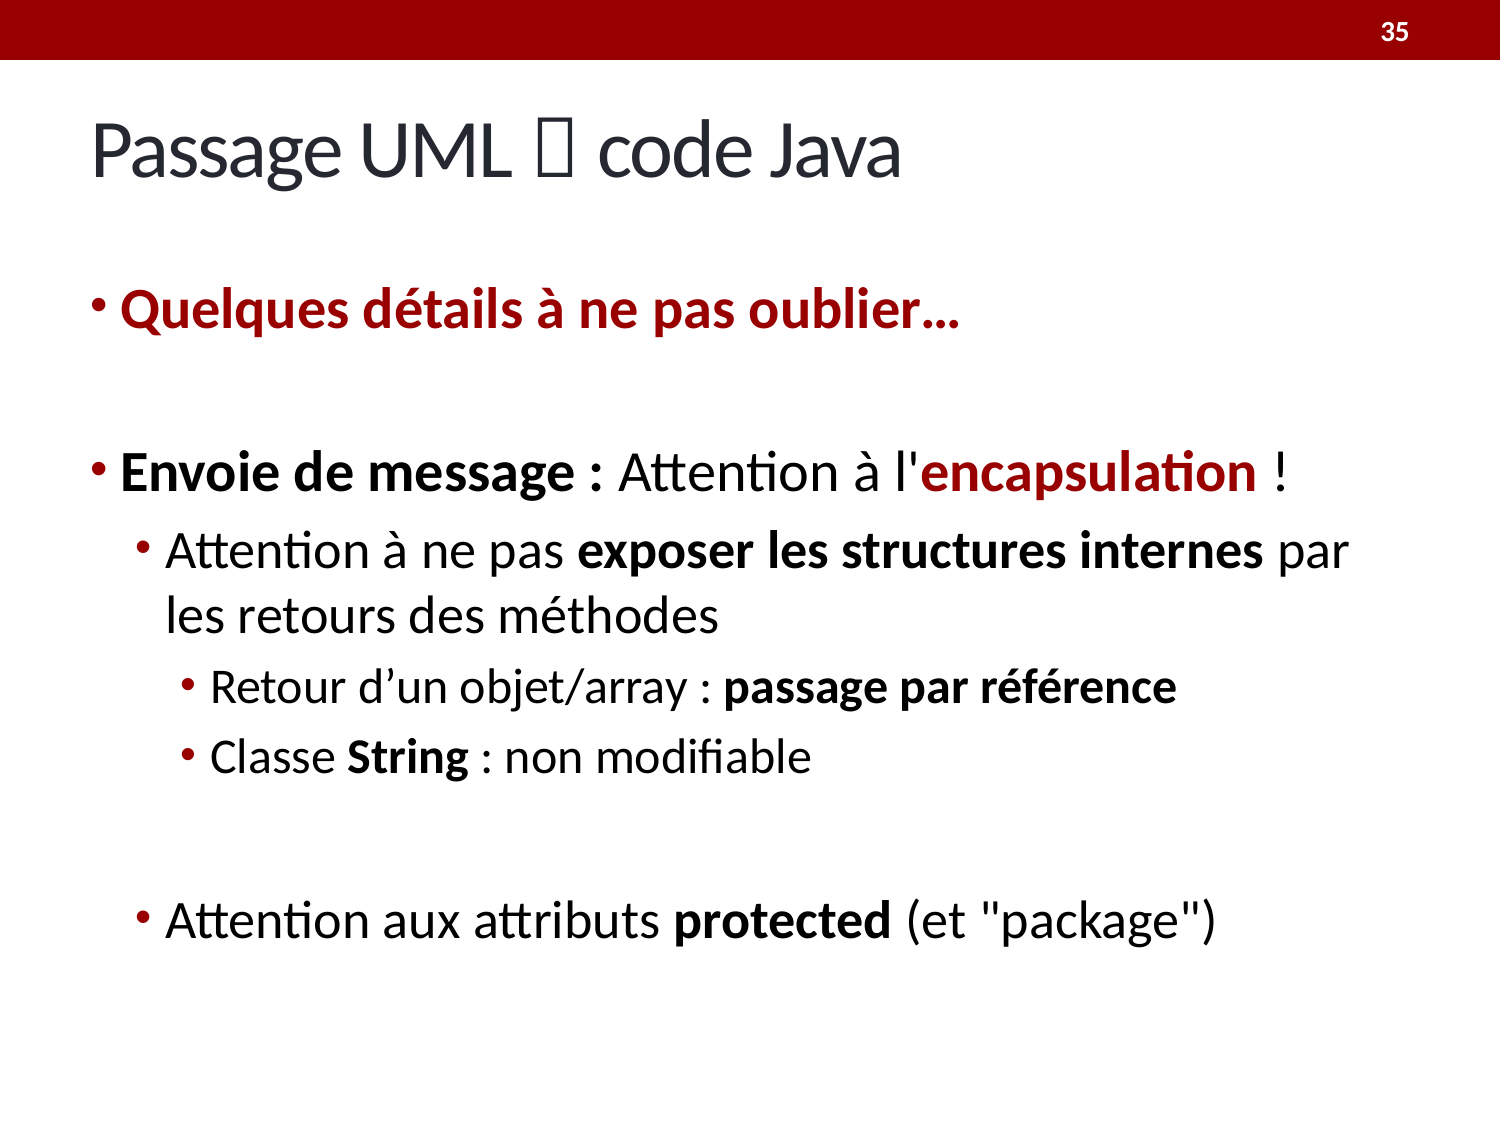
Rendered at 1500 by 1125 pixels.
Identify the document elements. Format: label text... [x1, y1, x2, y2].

title Passage UML  code Java [75, 62, 1425, 225]
list Quelques détails à ne pas oublier… Envoie de message : Attention à l'encapsulation ! Attention à ne pas exposer les structures internes par les retours des méthodes Retour d’un objet/array : passage par référence Classe String : non modifiable Attention aux attributs protected (et "package") [75, 262, 1425, 1063]
slide_number 35 [1250, 3, 1425, 57]
